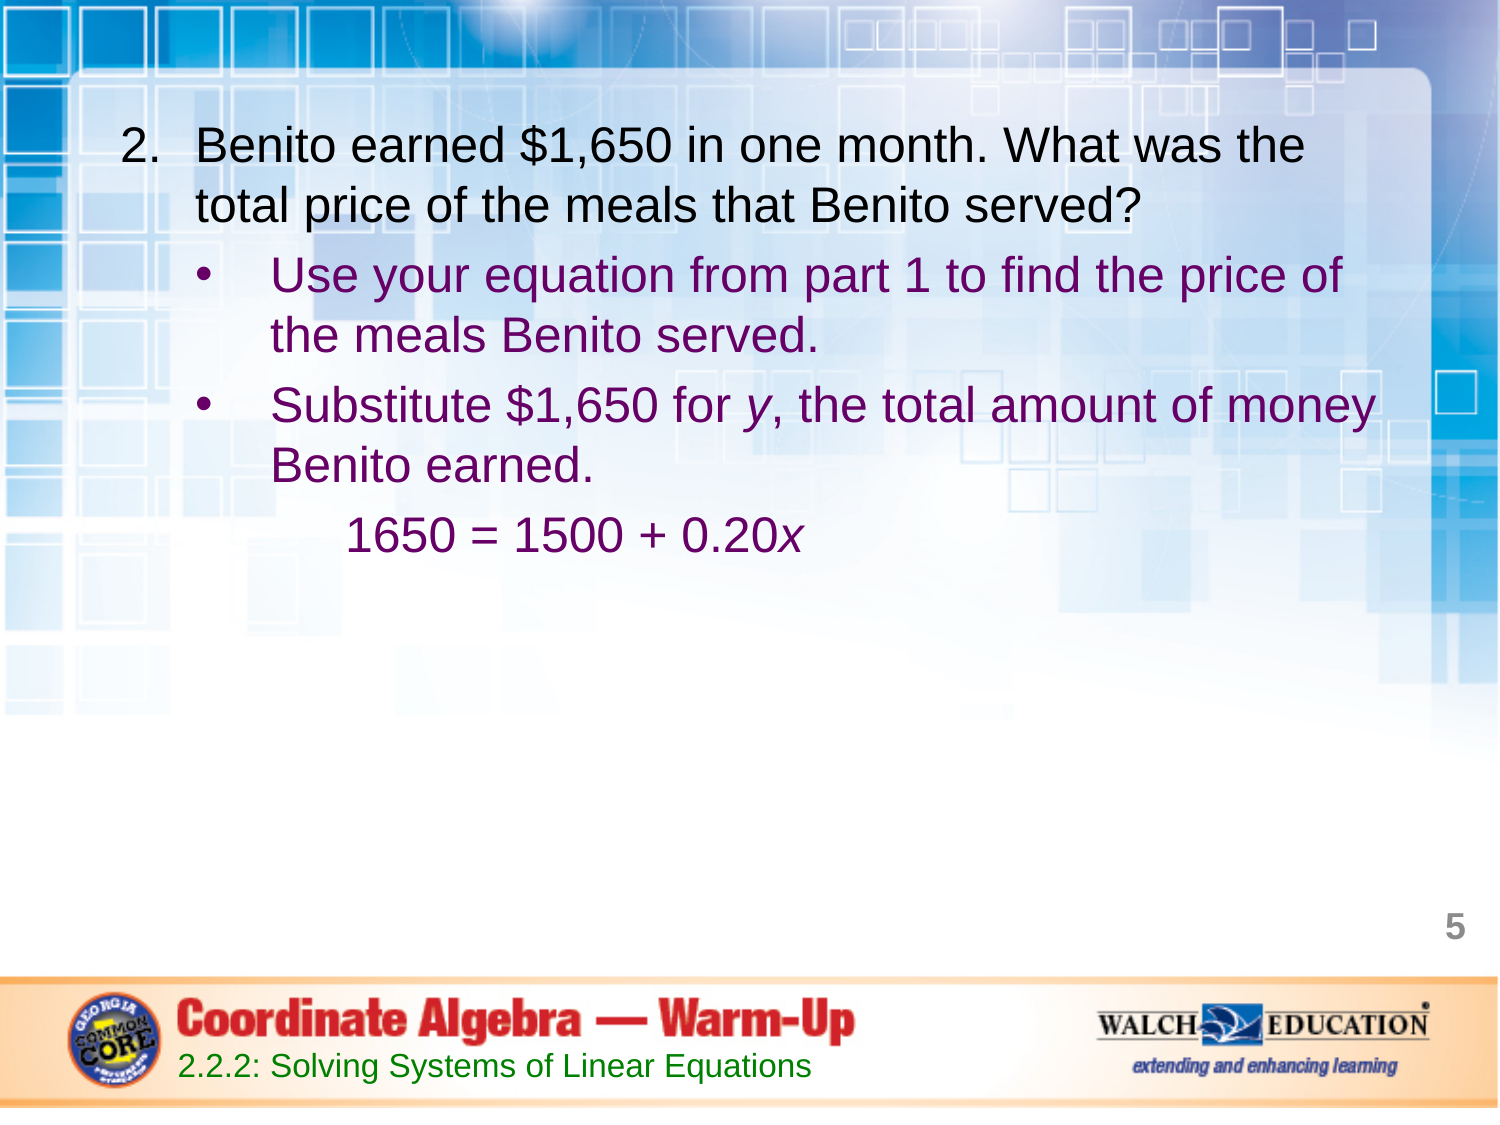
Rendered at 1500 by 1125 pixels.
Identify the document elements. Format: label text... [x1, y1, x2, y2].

picture [0, 0, 1500, 1108]
slide_number 5 [1361, 901, 1481, 949]
subtitle Benito earned $1,650 in one month. What was the total price of the meals that Benito served? Use your equation from part 1 to find the price of the meals Benito served. Substitute $1,650 for y, the total amount of money Benito earned. 1650 = 1500 + 0.20x [105, 105, 1394, 925]
list 2.2.2: Solving Systems of Linear Equations [162, 1036, 1070, 1080]
